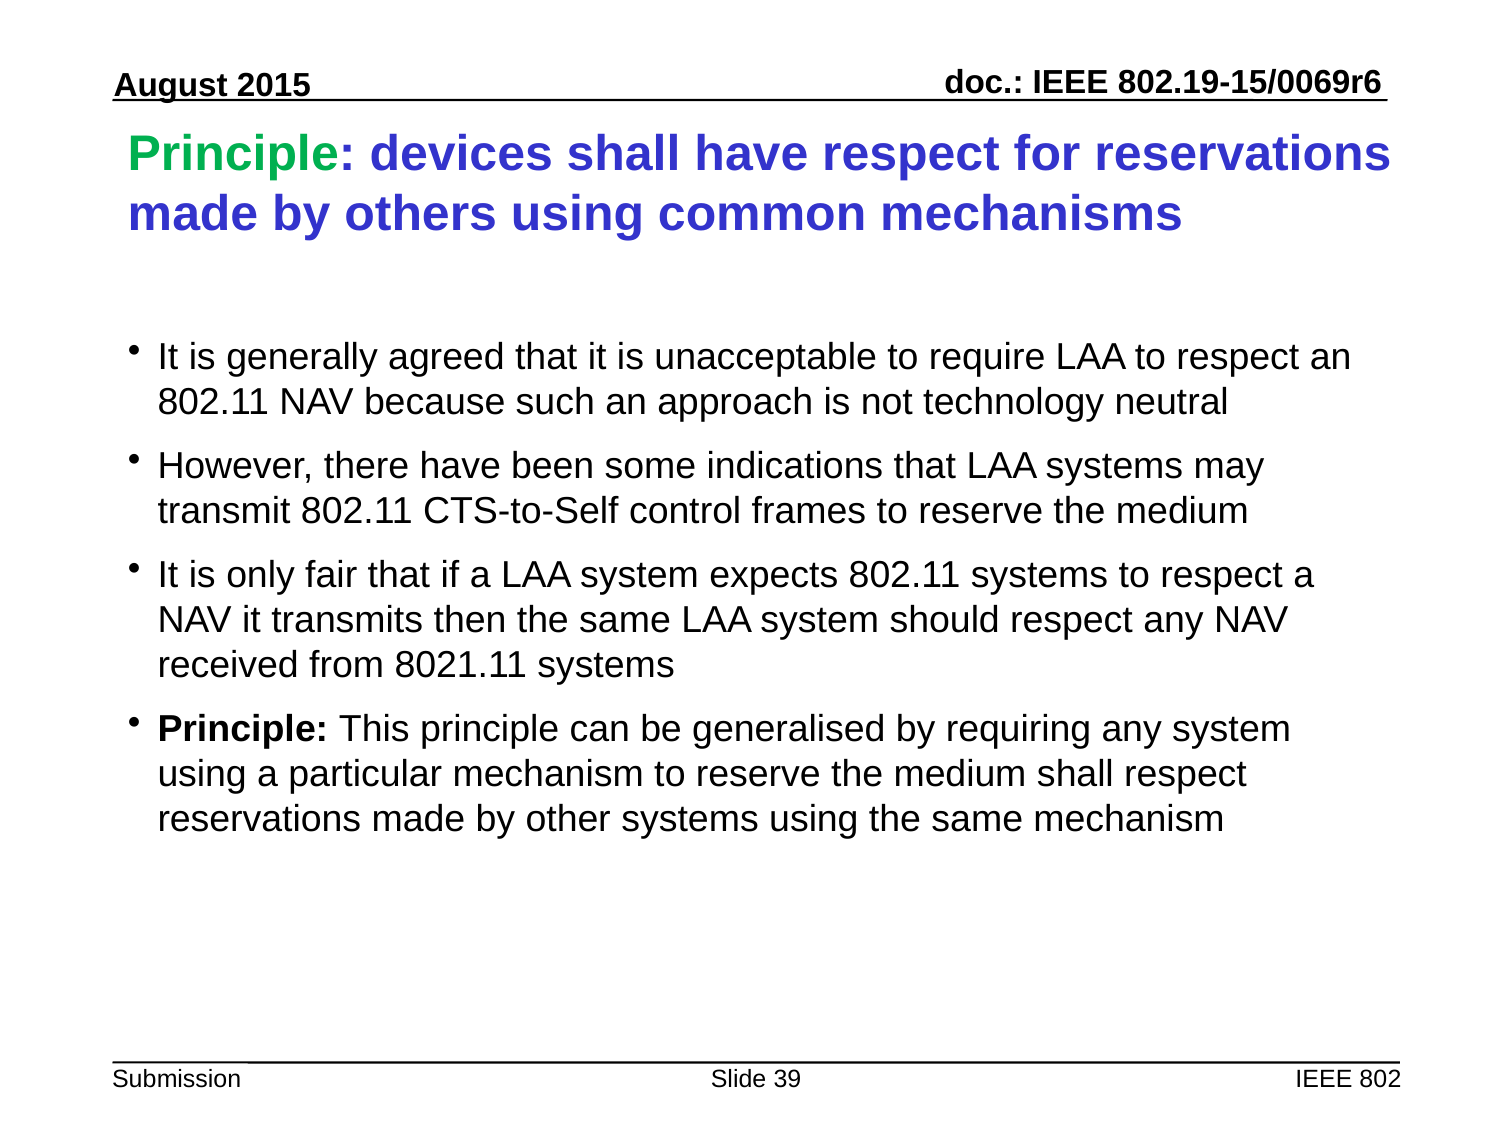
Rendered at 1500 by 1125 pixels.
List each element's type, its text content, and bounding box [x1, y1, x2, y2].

footer IEEE 802 [1294, 1061, 1402, 1093]
list It is generally agreed that it is unacceptable to require LAA to respect an 802.11 NAV because such an approach is not technology neutral However, there have been some indications that LAA systems may transmit 802.11 CTS-to-Self control frames to reserve the medium It is only fair that if a LAA system expects 802.11 systems to respect a NAV it transmits then the same LAA system should respect any NAV received from 8021.11 systems Principle: This principle can be generalised by requiring any system using a particular mechanism to reserve the medium shall respect reservations made by other systems using the same mechanism [112, 324, 1388, 1000]
slide_number Slide 39 [709, 1061, 803, 1093]
title Principle: devices shall have respect for reservations made by others using common mechanisms [112, 112, 1488, 288]
